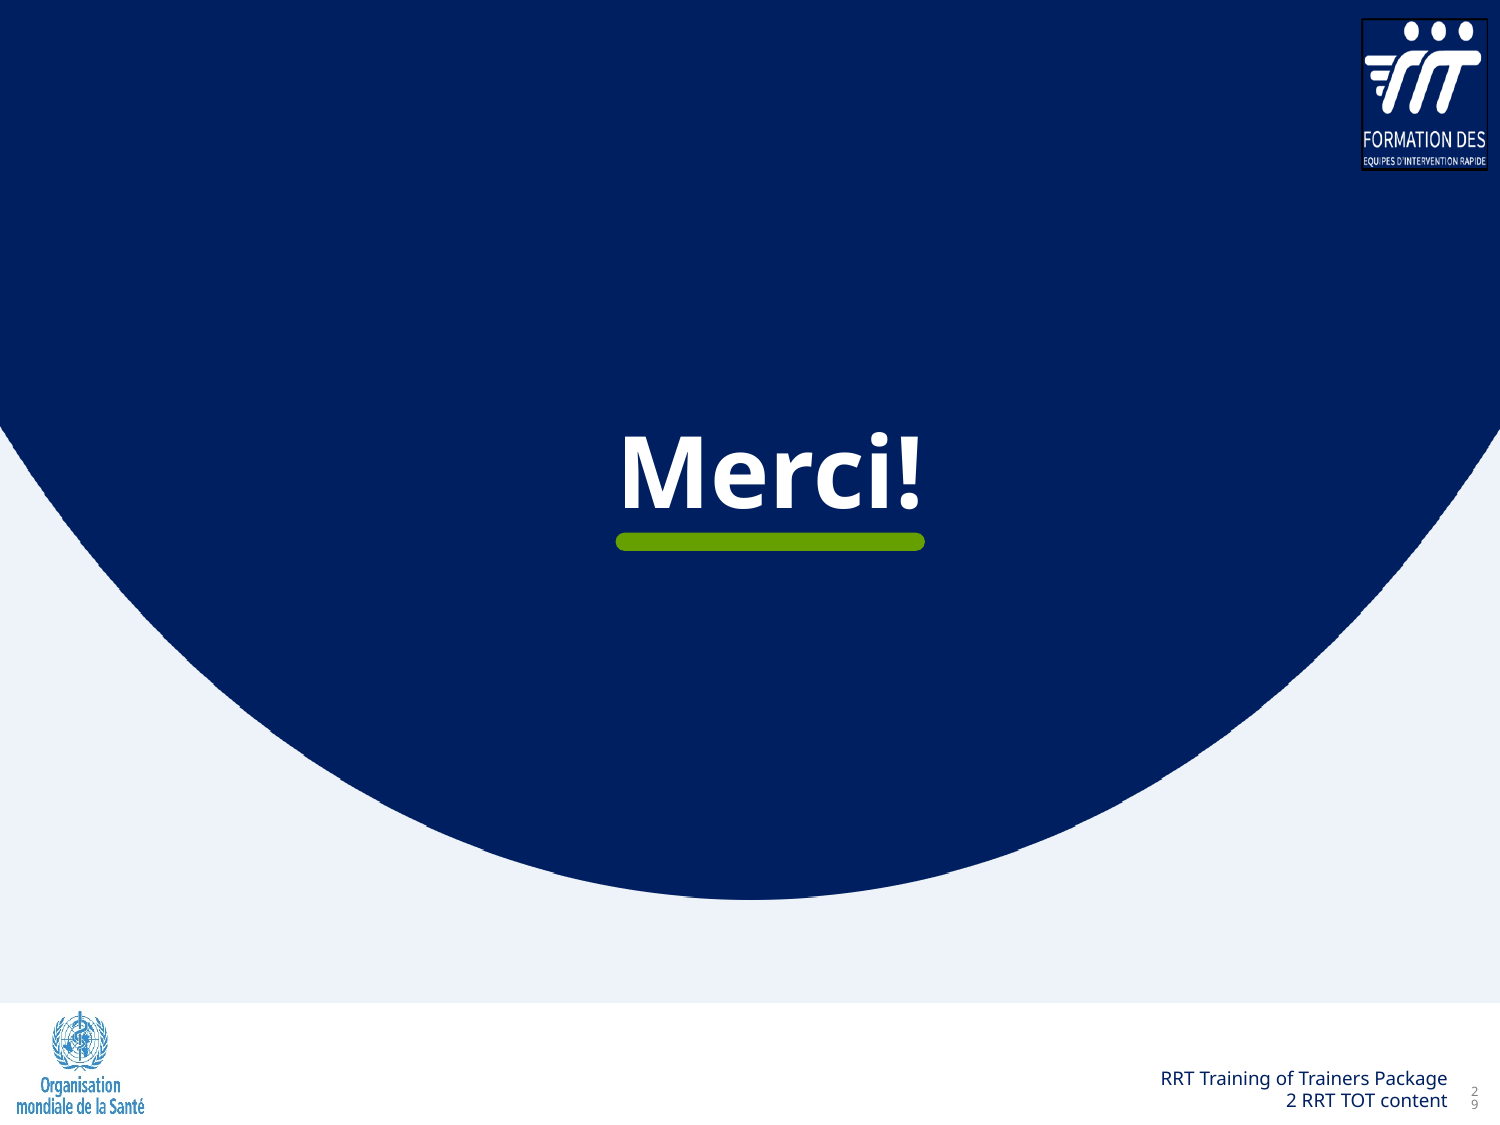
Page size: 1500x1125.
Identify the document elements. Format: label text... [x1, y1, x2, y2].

picture [15, 1009, 145, 1115]
list Merci! [71, 322, 1469, 631]
picture [0, 0, 1500, 1003]
